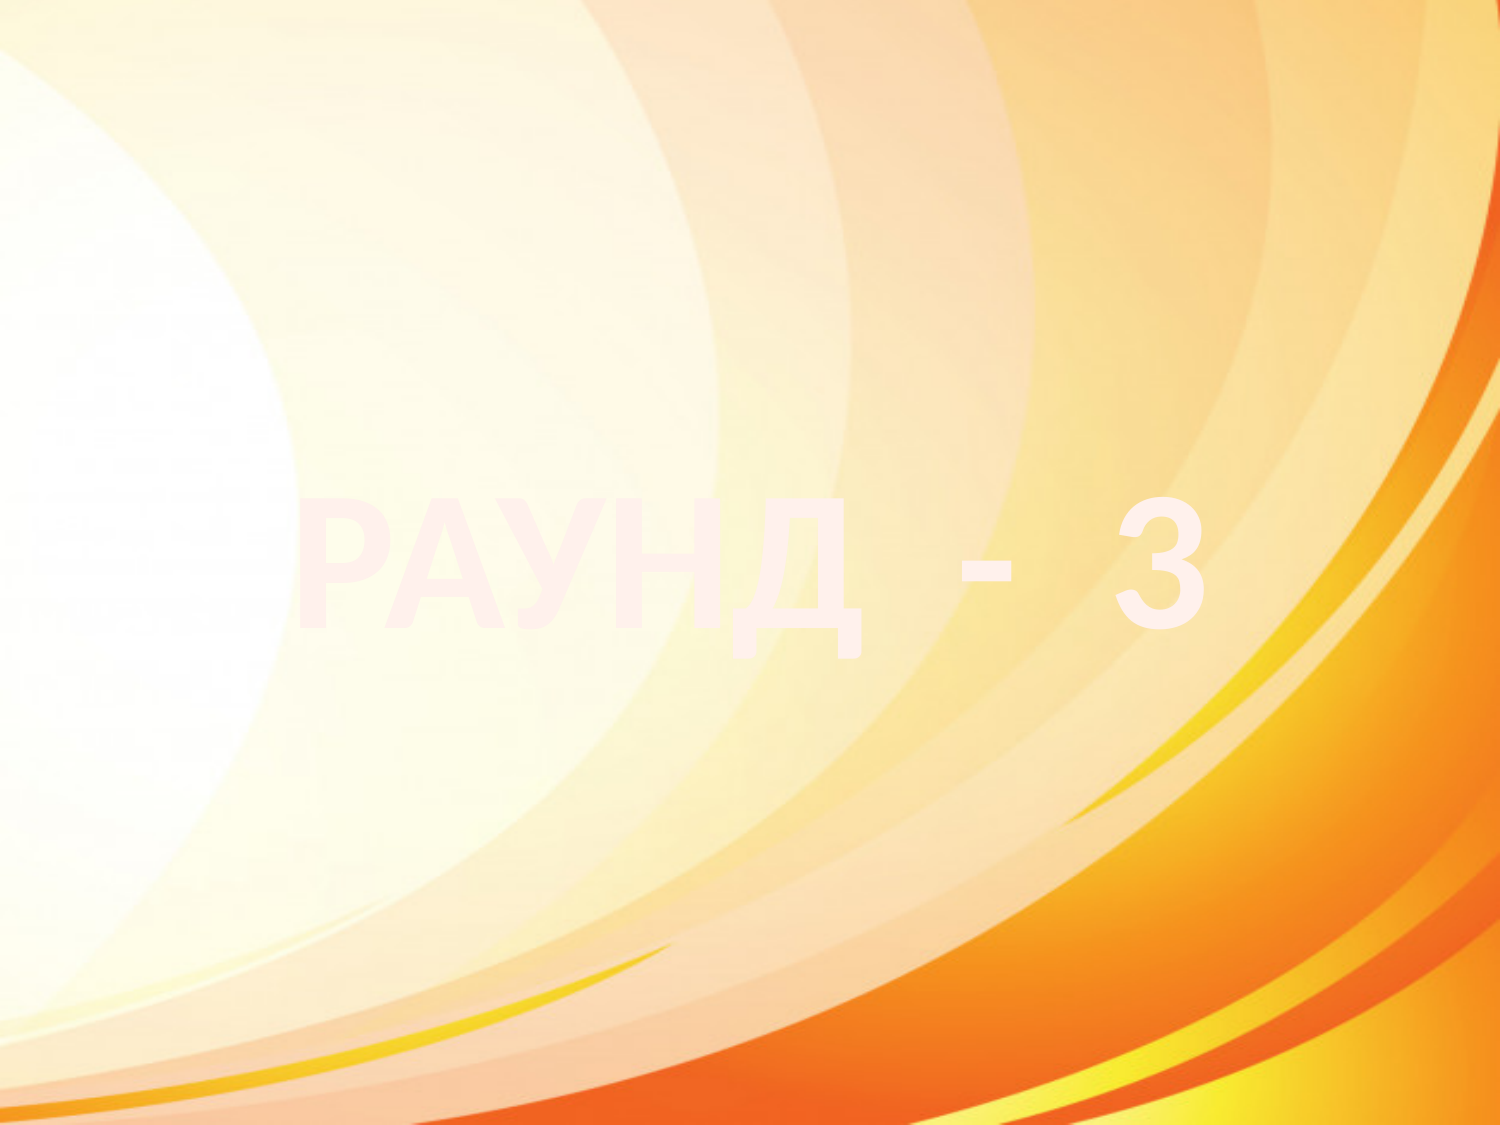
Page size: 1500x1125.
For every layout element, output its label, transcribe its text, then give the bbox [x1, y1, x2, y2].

picture [0, 0, 1500, 1125]
text_box РАУНД - 3 [274, 420, 1226, 676]
